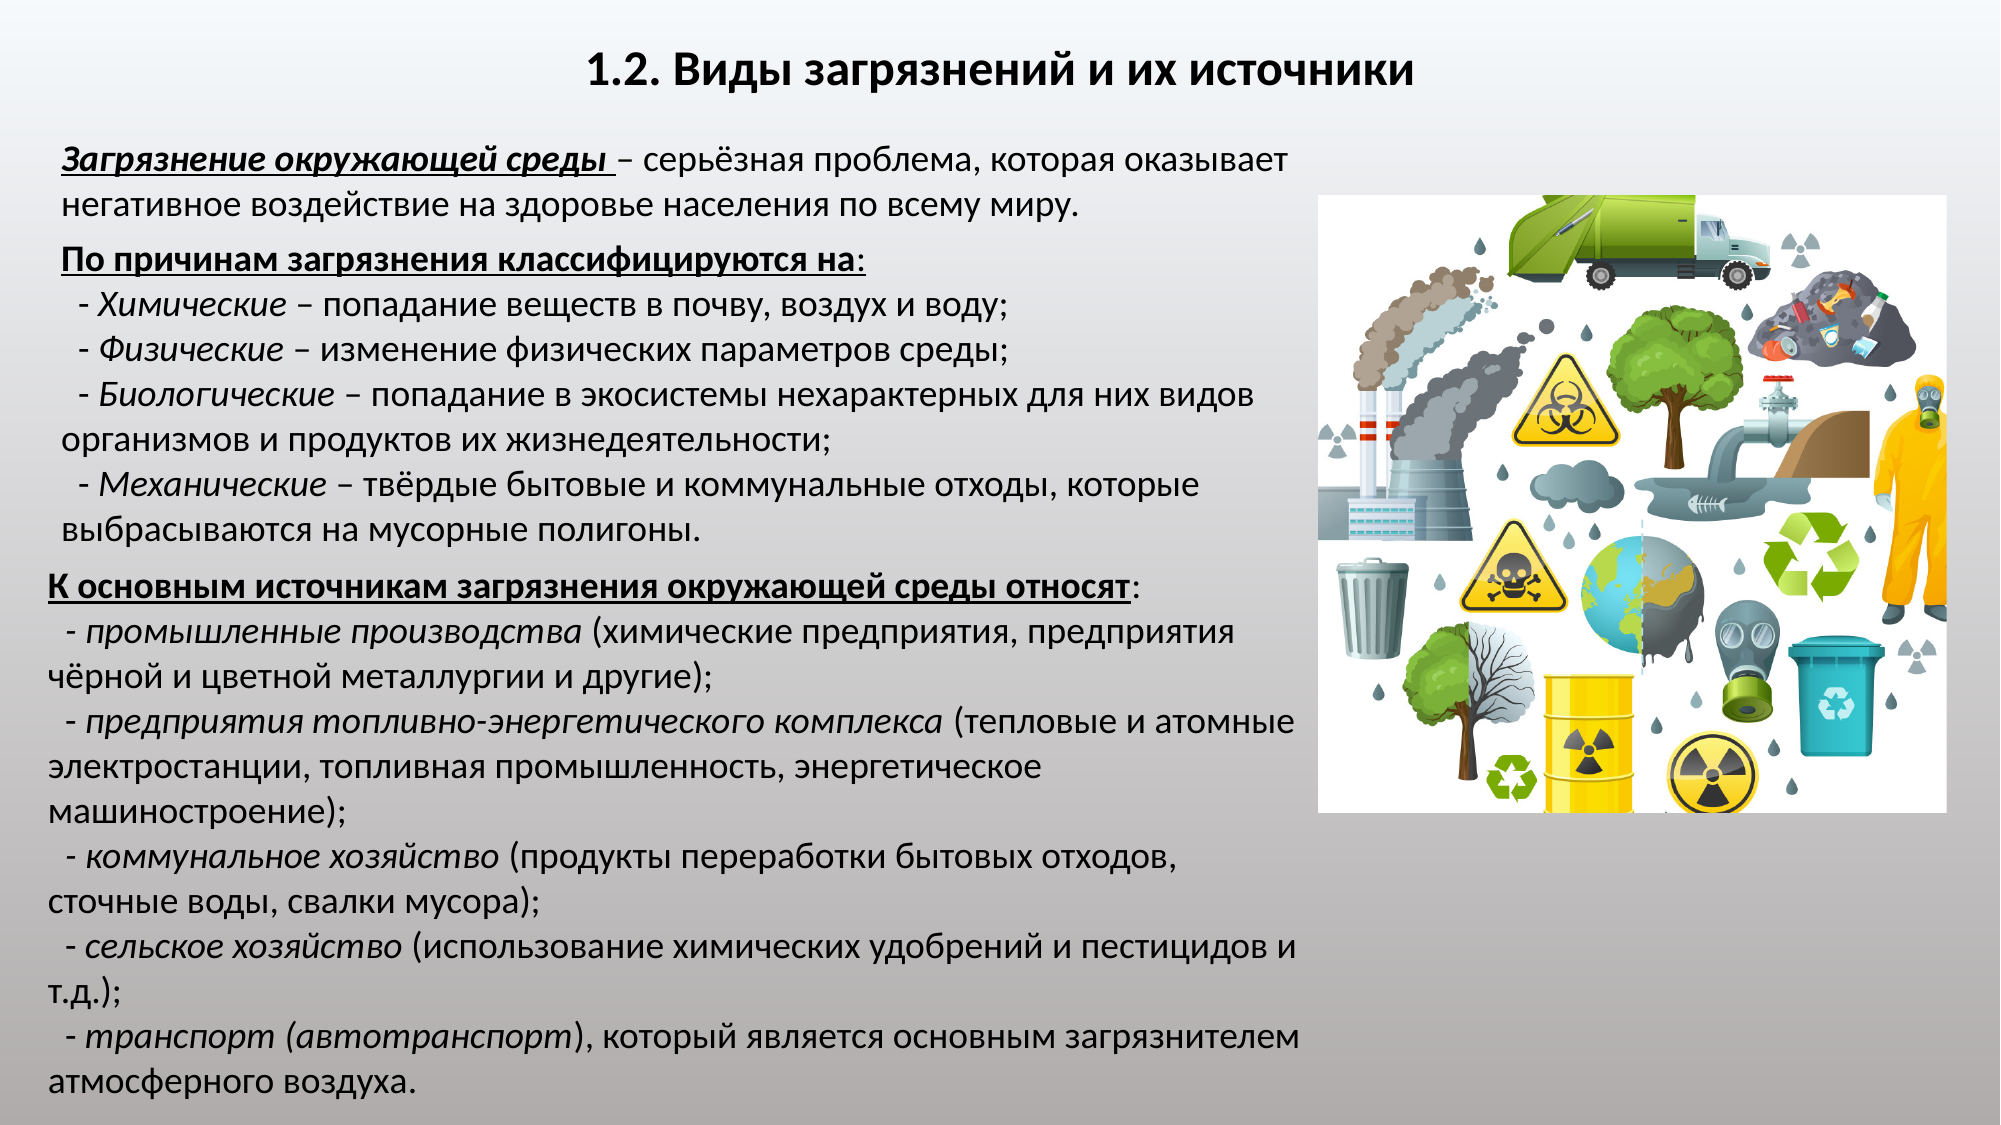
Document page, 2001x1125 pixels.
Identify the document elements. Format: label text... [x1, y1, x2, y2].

text_box К основным источникам загрязнения окружающей среды относят: - промышленные производства (химические предприятия, предприятия чёрной и цветной металлургии и другие); - предприятия топливно-энергетического комплекса (тепловые и атомные электростанции, топливная промышленность, энергетическое машиностроение); - коммунальное хозяйство (продукты переработки бытовых отходов, сточные воды, свалки мусора); - сельское хозяйство (использование химических удобрений и пестицидов и т.д.); - транспорт (автотранспорт), который является основным загрязнителем атмосферного воздуха. [33, 553, 1332, 1109]
text_box Загрязнение окружающей среды – серьёзная проблема, которая оказывает негативное воздействие на здоровье населения по всему миру. [46, 126, 1319, 231]
text_box 1.2. Виды загрязнений и их источники [570, 27, 1451, 103]
text_box По причинам загрязнения классифицируются на: - Химические – попадание веществ в почву, воздух и воду; - Физические – изменение физических параметров среды; - Биологические – попадание в экосистемы нехарактерных для них видов организмов и продуктов их жизнедеятельности; - Механические – твёрдые бытовые и коммунальные отходы, которые выбрасываются на мусорные полигоны. [46, 226, 1272, 553]
picture [1318, 195, 1947, 813]
